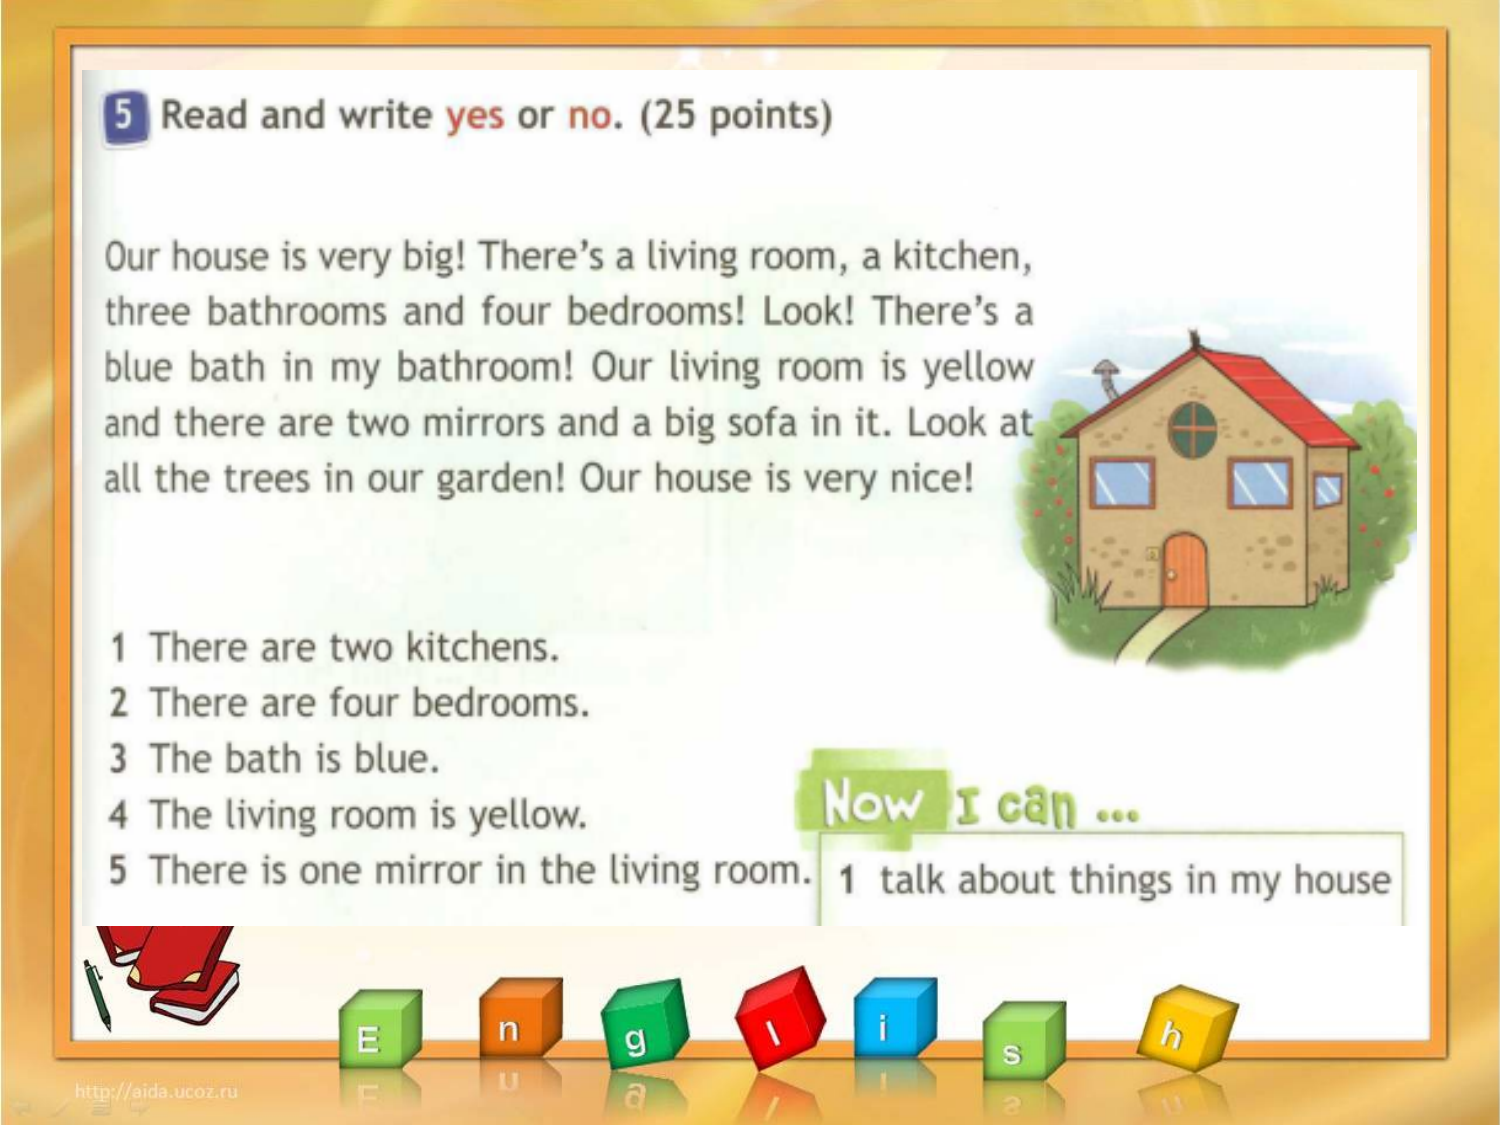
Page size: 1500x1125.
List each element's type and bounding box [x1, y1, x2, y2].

list [81, 70, 1418, 926]
picture [0, 0, 1500, 1125]
